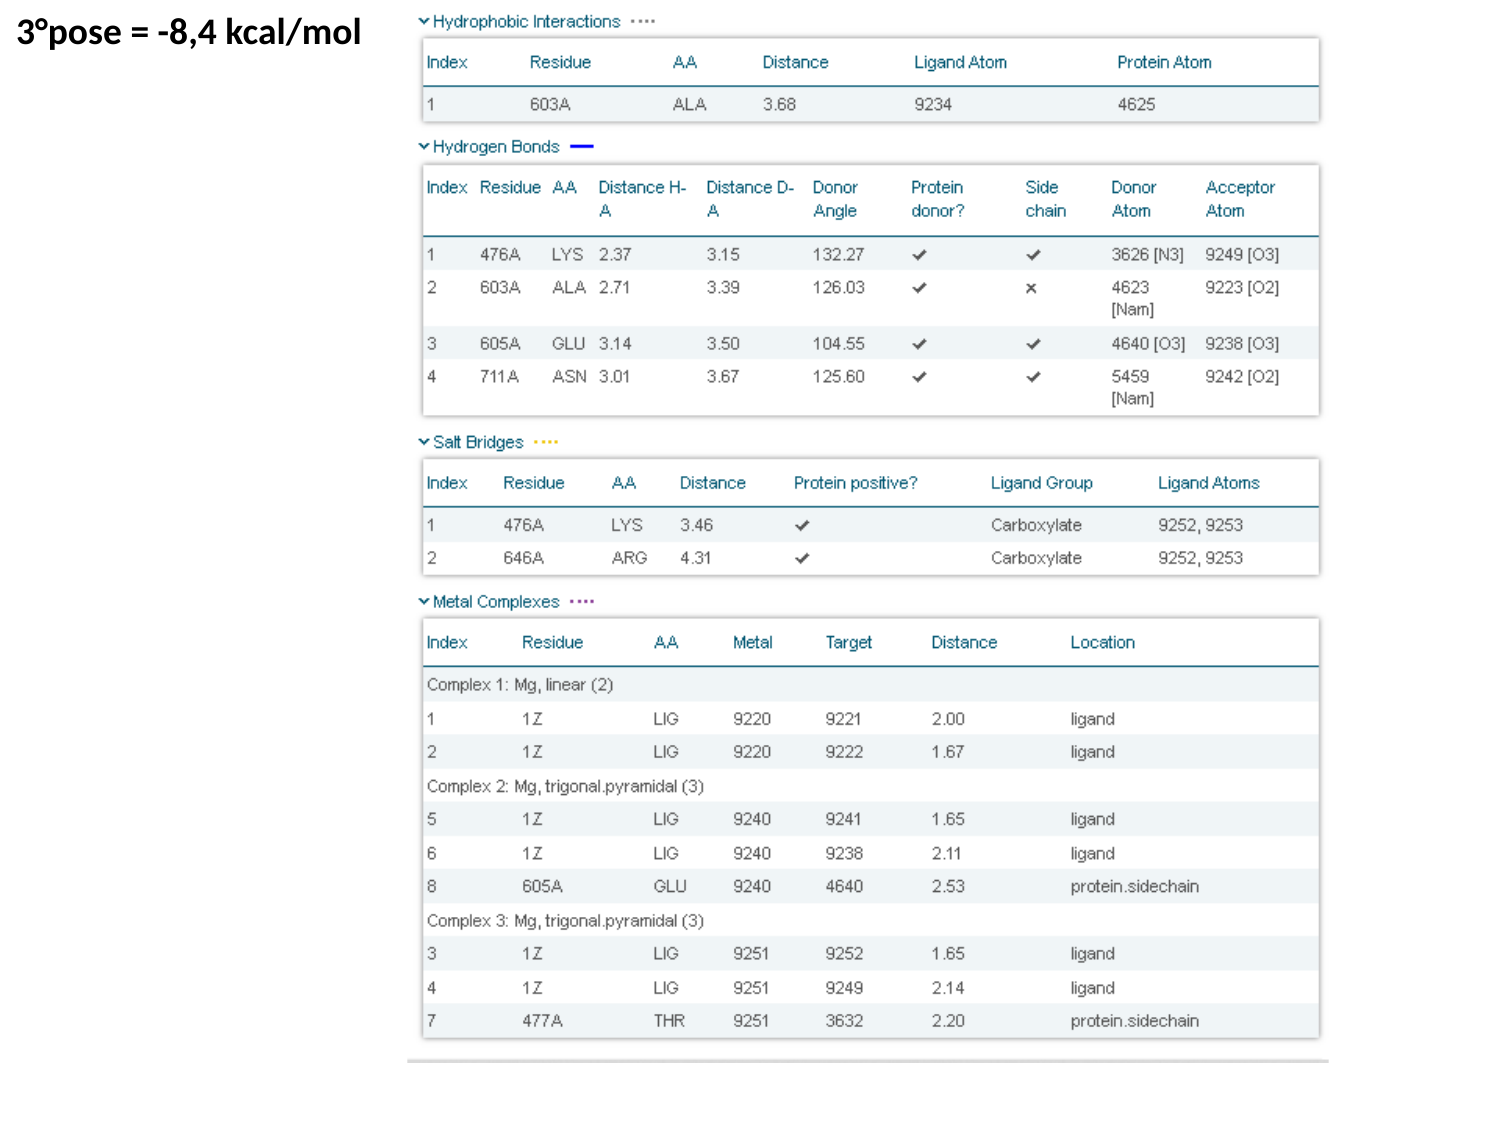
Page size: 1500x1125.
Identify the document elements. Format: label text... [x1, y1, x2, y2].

picture [407, 0, 1329, 1063]
text_box 3°pose = -8,4 kcal/mol [1, 0, 378, 60]
